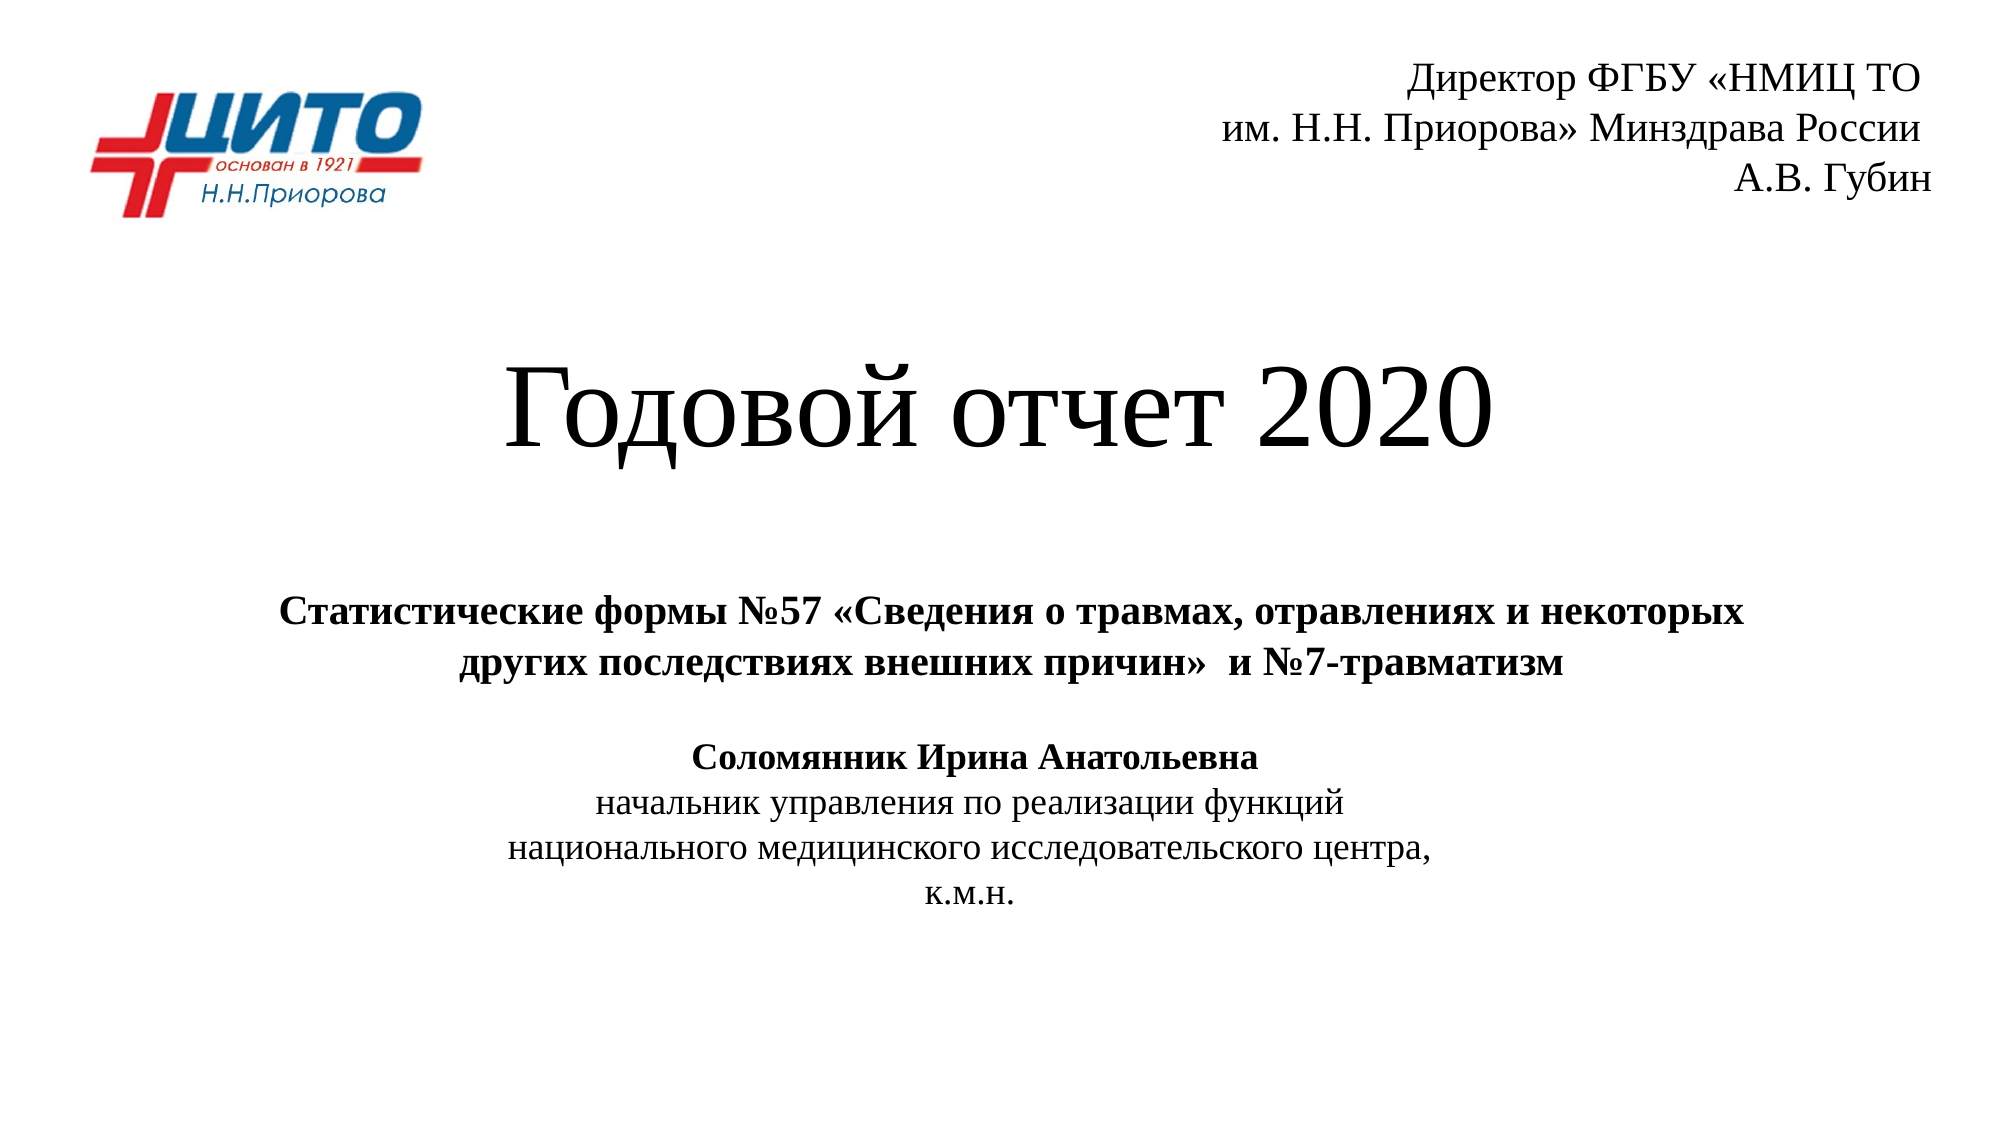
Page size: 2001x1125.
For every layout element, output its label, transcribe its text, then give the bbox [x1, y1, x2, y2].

text_box Директор ФГБУ «НМИЦ ТО им. Н.Н. Приорова» Минздрава России А.В. Губин [946, 42, 1947, 207]
picture [0, 0, 663, 274]
subtitle Статистические формы №57 «Сведения о травмах, отравлениях и некоторых других последствиях внешних причин» и №7-травматизм [261, 575, 1762, 658]
text_box Соломянник Ирина Анатольевна начальник управления по реализации функций национального медицинского исследовательского центра, к.м.н. [475, 724, 1475, 986]
title Годовой отчет 2020 [249, 335, 1750, 576]
